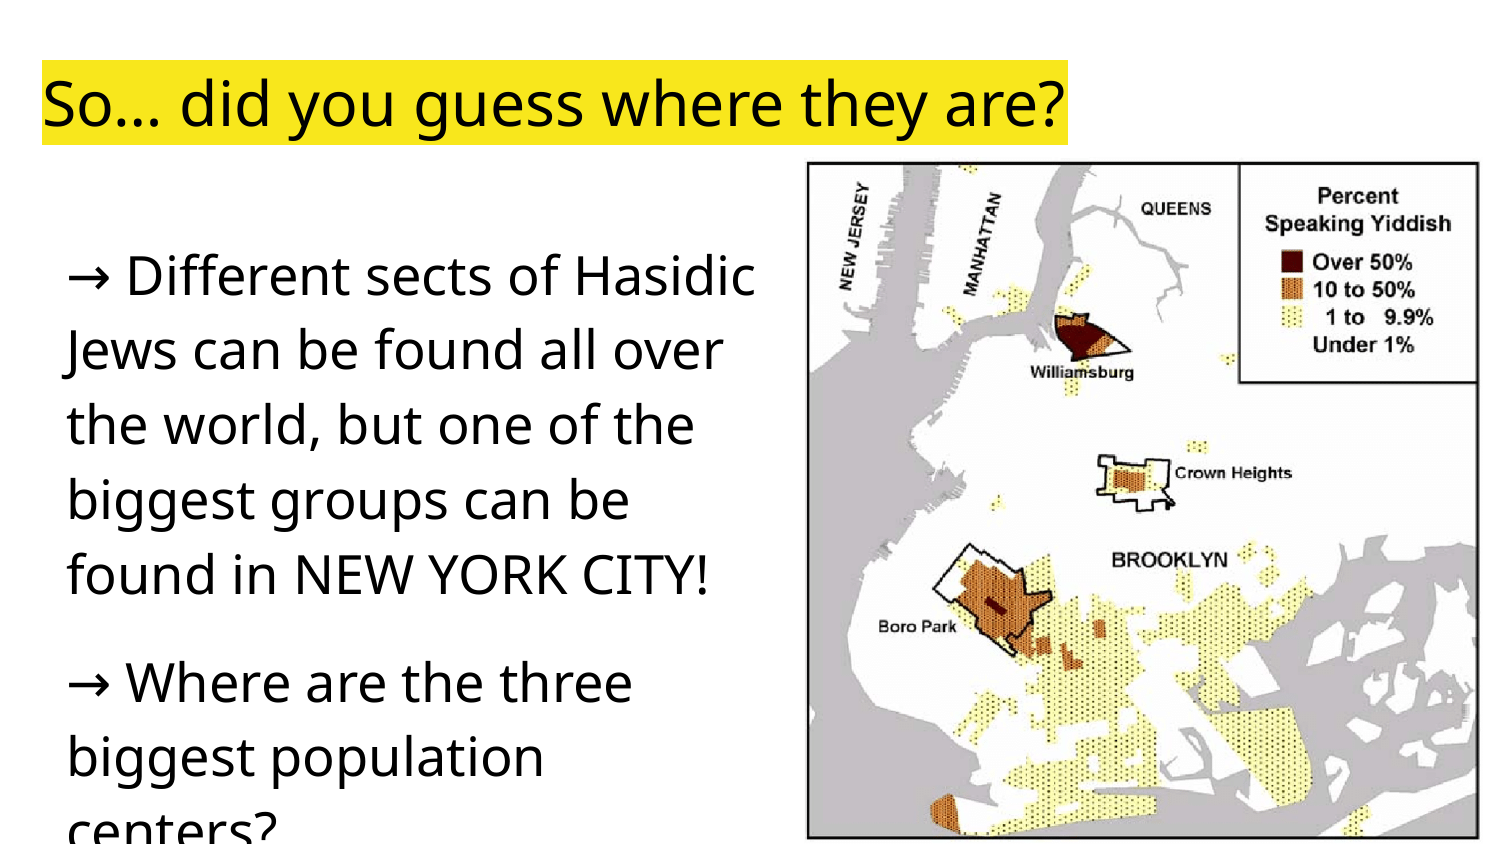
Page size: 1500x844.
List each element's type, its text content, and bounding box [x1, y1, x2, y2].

list → Different sects of Hasidic Jews can be found all over the world, but one of the biggest groups can be found in NEW YORK CITY! → Where are the three biggest population centers? [51, 216, 776, 828]
picture [804, 156, 1484, 844]
title So… did you guess where they are? [27, 48, 1425, 143]
